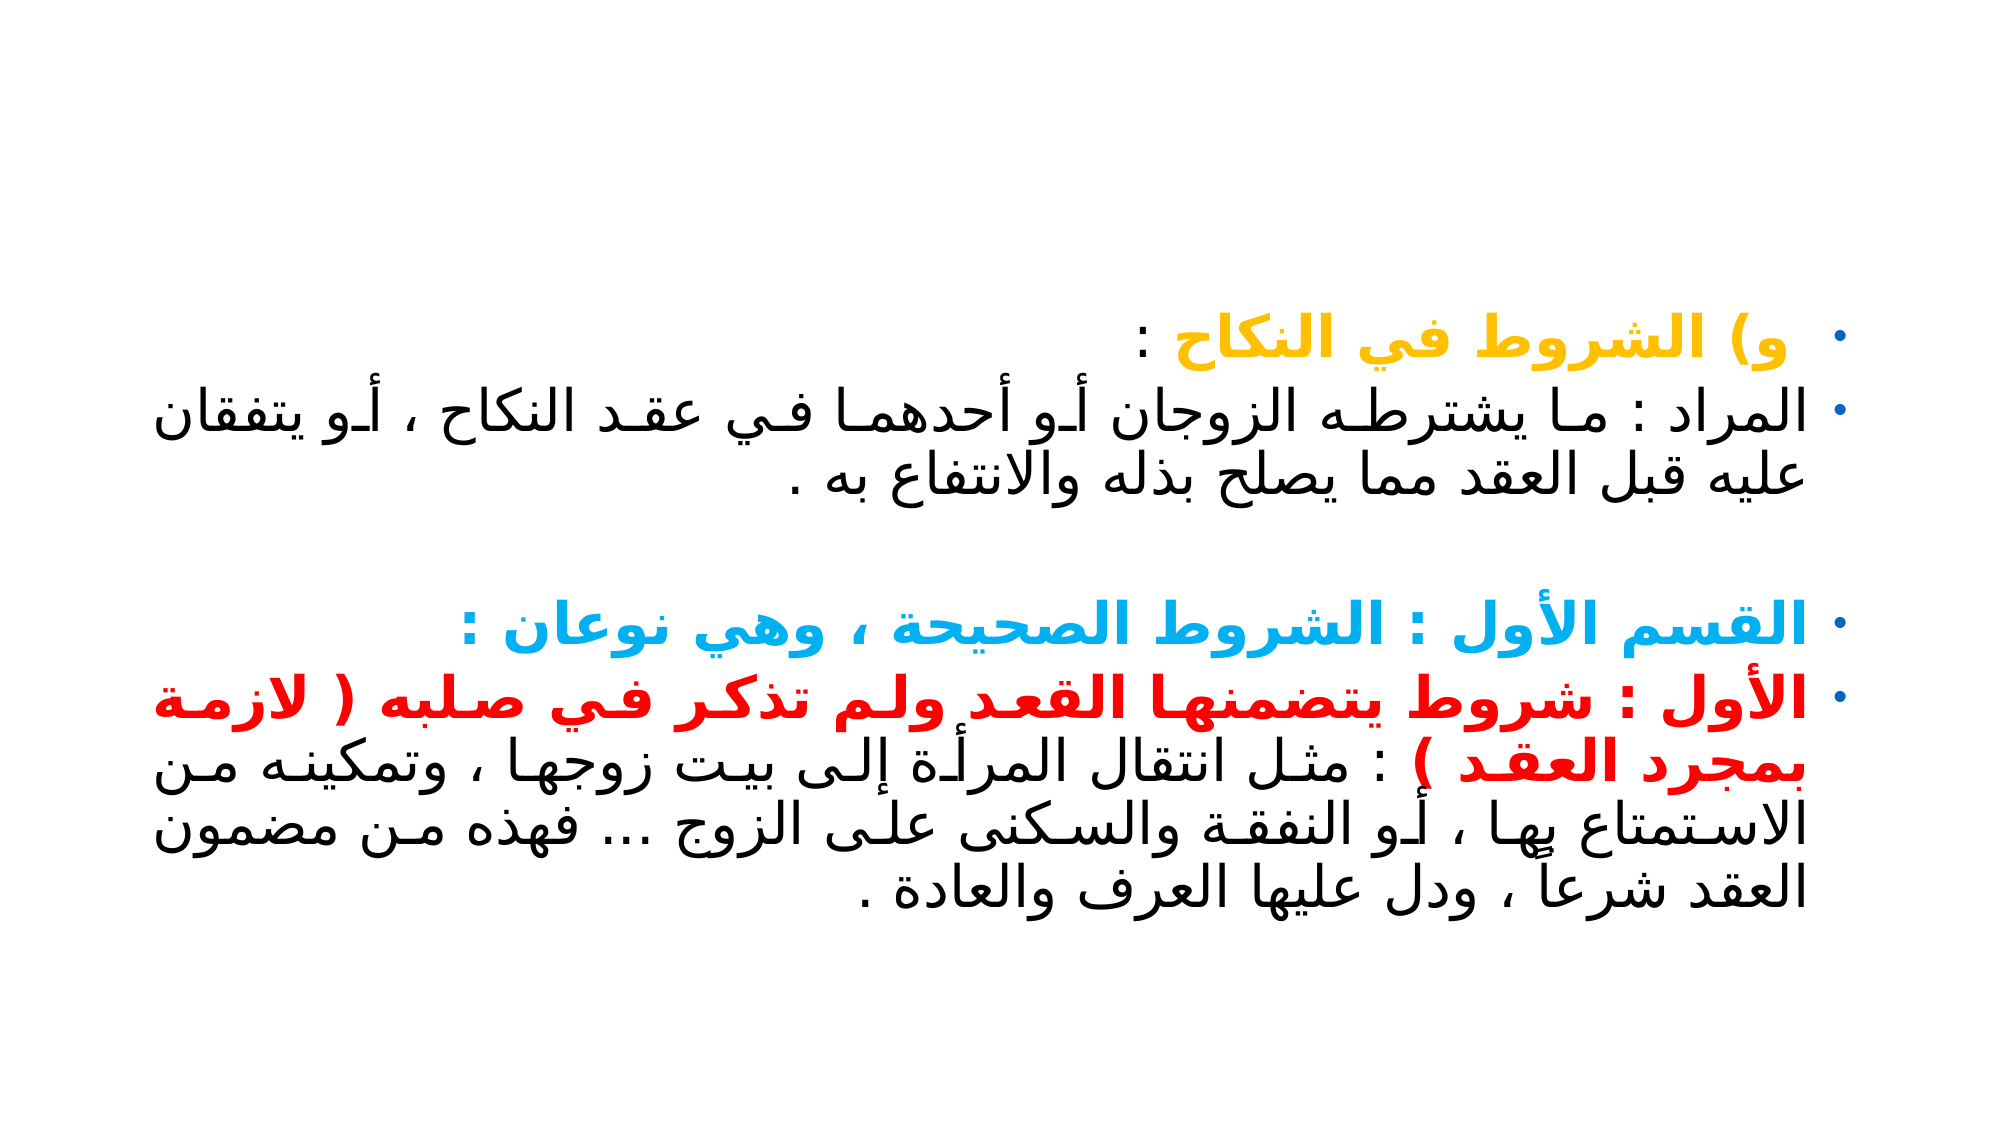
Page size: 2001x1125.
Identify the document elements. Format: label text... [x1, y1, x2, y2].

list و) الشروط في النكاح : المراد : ما يشترطه الزوجان أو أحدهما في عقد النكاح ، أو يتفقان عليه قبل العقد مما يصلح بذله والانتفاع به . القسم الأول : الشروط الصحيحة ، وهي نوعان : الأول : شروط يتضمنها القعد ولم تذكر في صلبه ( لازمة بمجرد العقد ) : مثل انتقال المرأة إلى بيت زوجها ، وتمكينه من الاستمتاع بها ، أو النفقة والسكنى على الزوج ... فهذه من مضمون العقد شرعاً ، ودل عليها العرف والعادة . [137, 299, 1863, 1014]
